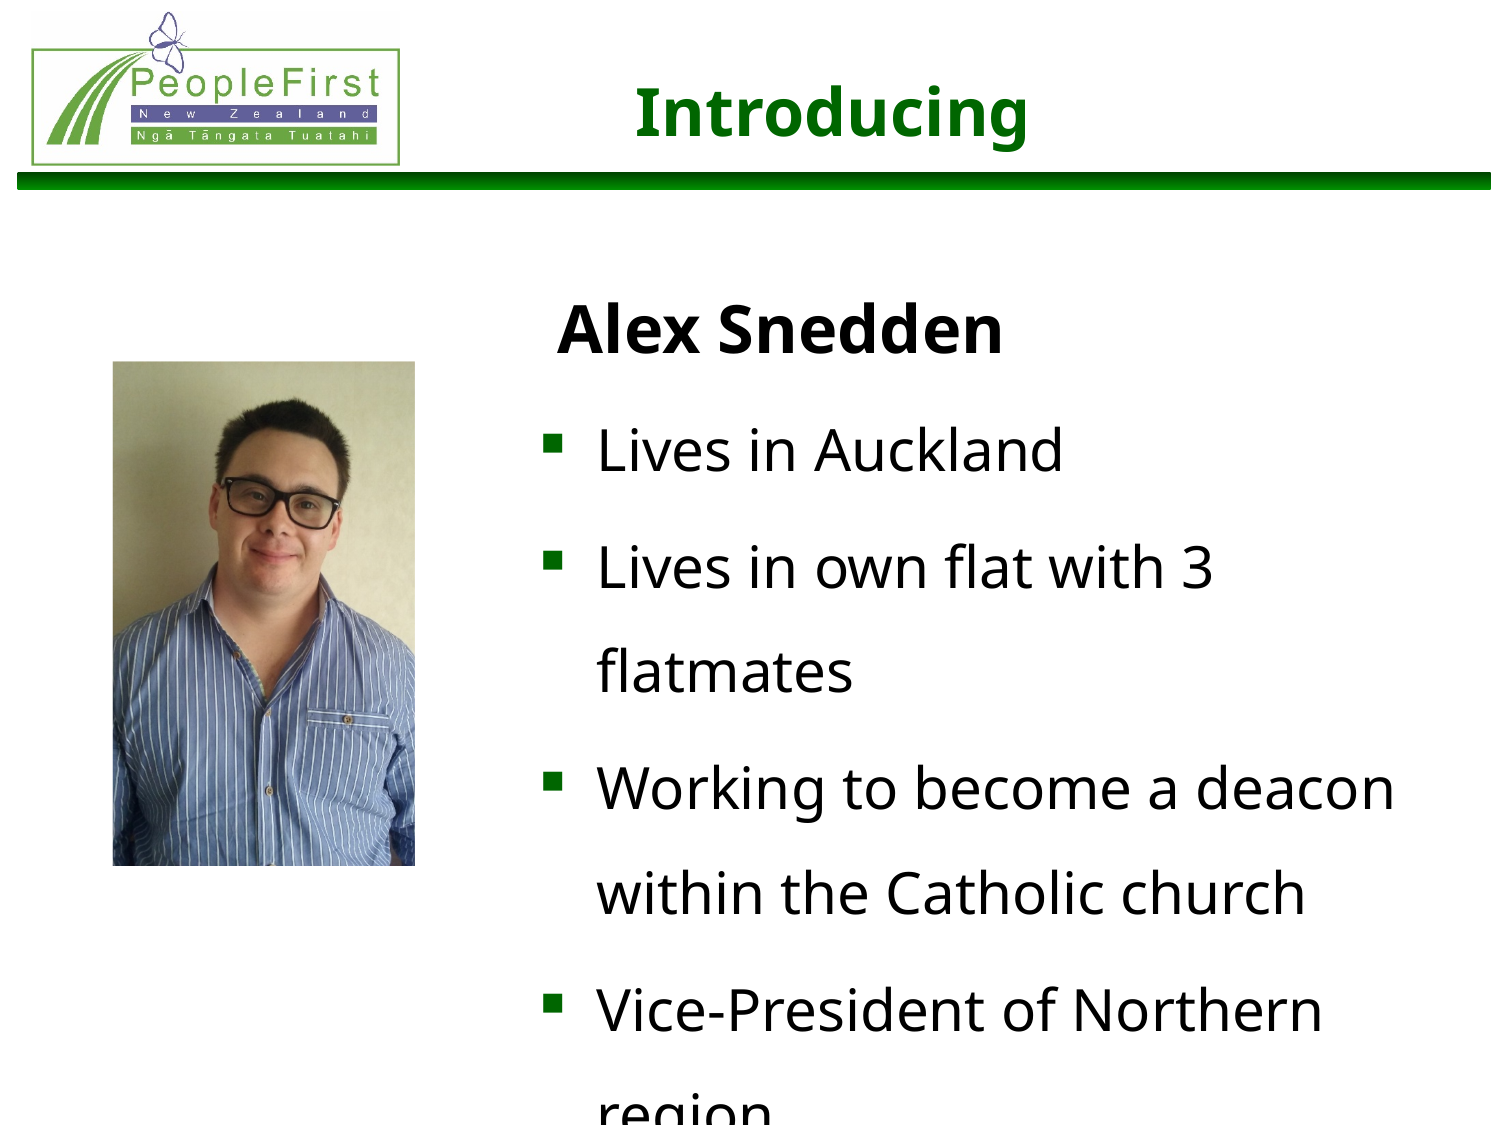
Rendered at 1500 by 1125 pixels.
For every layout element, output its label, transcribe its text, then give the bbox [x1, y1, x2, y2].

title Introducing [336, 61, 1341, 141]
picture [31, 11, 400, 166]
list Alex Snedden Lives in Auckland Lives in own flat with 3 flatmates Working to become a deacon within the Catholic church Vice-President of Northern region. [525, 278, 1469, 1071]
picture [11, 362, 516, 866]
